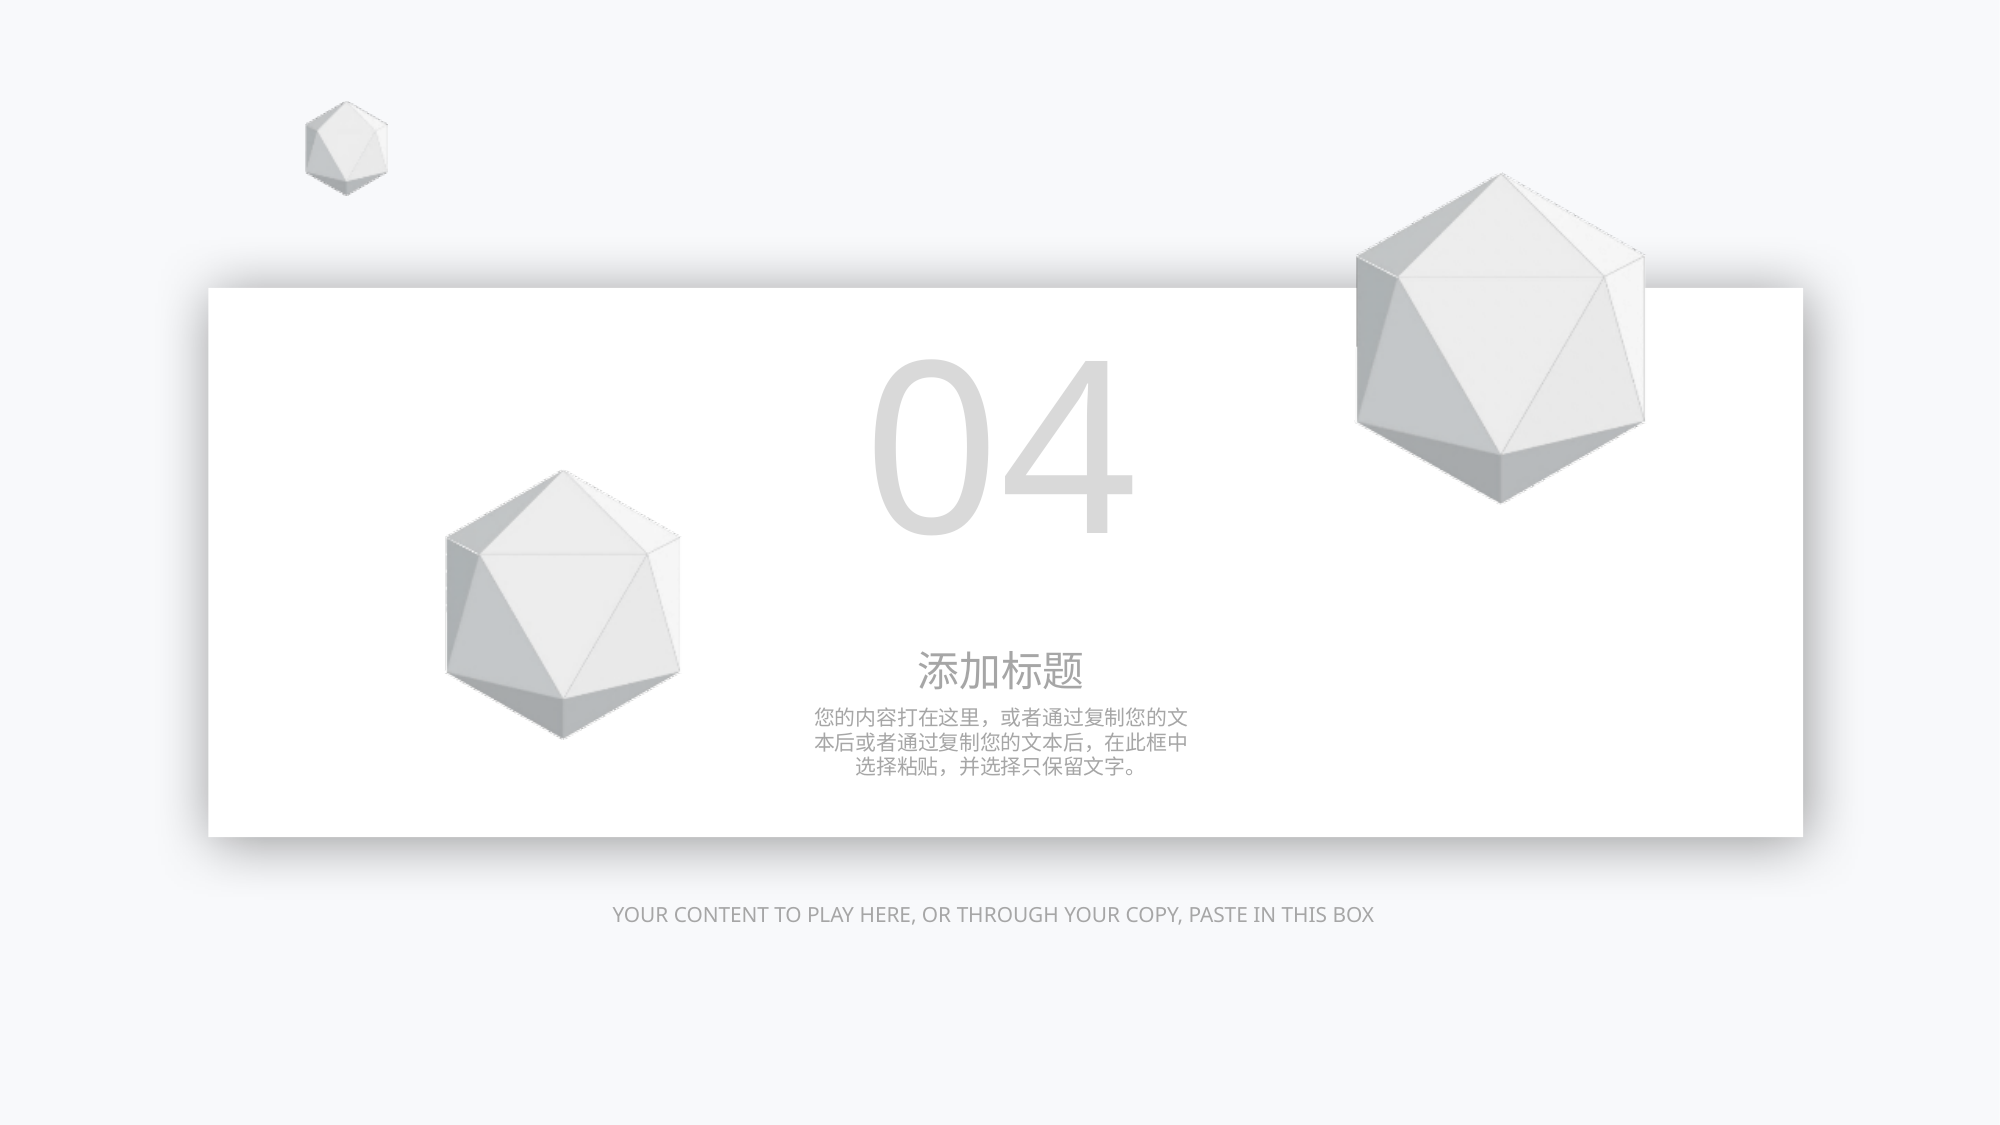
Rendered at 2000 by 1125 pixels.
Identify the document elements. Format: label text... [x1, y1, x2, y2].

text_box 您的内容打在这里，或者通过复制您的文本后或者通过复制您的文本后，在此框中选择粘贴，并选择只保留文字。 [813, 704, 1189, 780]
text_box 04 [848, 286, 1153, 589]
picture [444, 469, 682, 740]
text_box [206, 286, 1805, 839]
text_box YOUR CONTENT TO PLAY HERE, OR THROUGH YOUR COPY, PASTE IN THIS BOX [549, 901, 1437, 927]
text_box 添加标题 [848, 645, 1154, 696]
picture [1353, 172, 1647, 506]
picture [304, 101, 388, 196]
